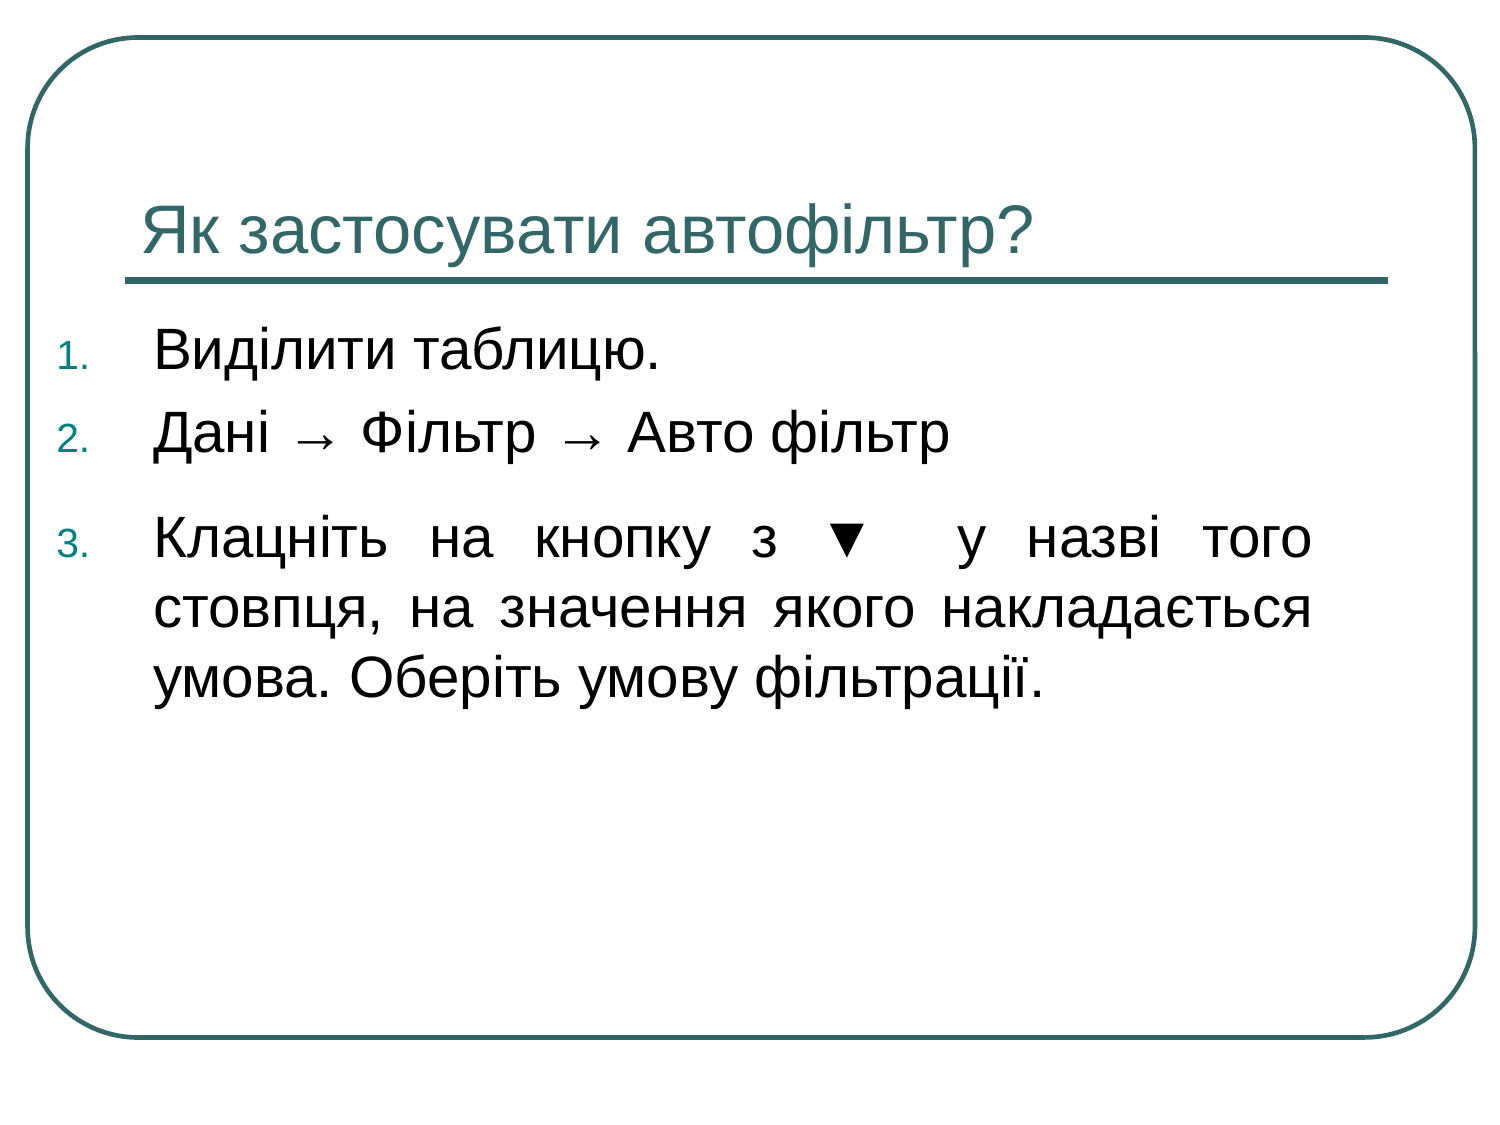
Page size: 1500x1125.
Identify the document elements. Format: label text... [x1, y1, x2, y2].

text_box Клацніть на кнопку з ▼ у назві того стовпця, на значення якого накладається умова. Оберіть умову фільтрації. [41, 491, 1329, 1002]
list Виділити таблицю. Дані → Фільтр → Авто фільтр [41, 303, 1304, 491]
title Як застосувати автофільтр? [125, 87, 1388, 275]
